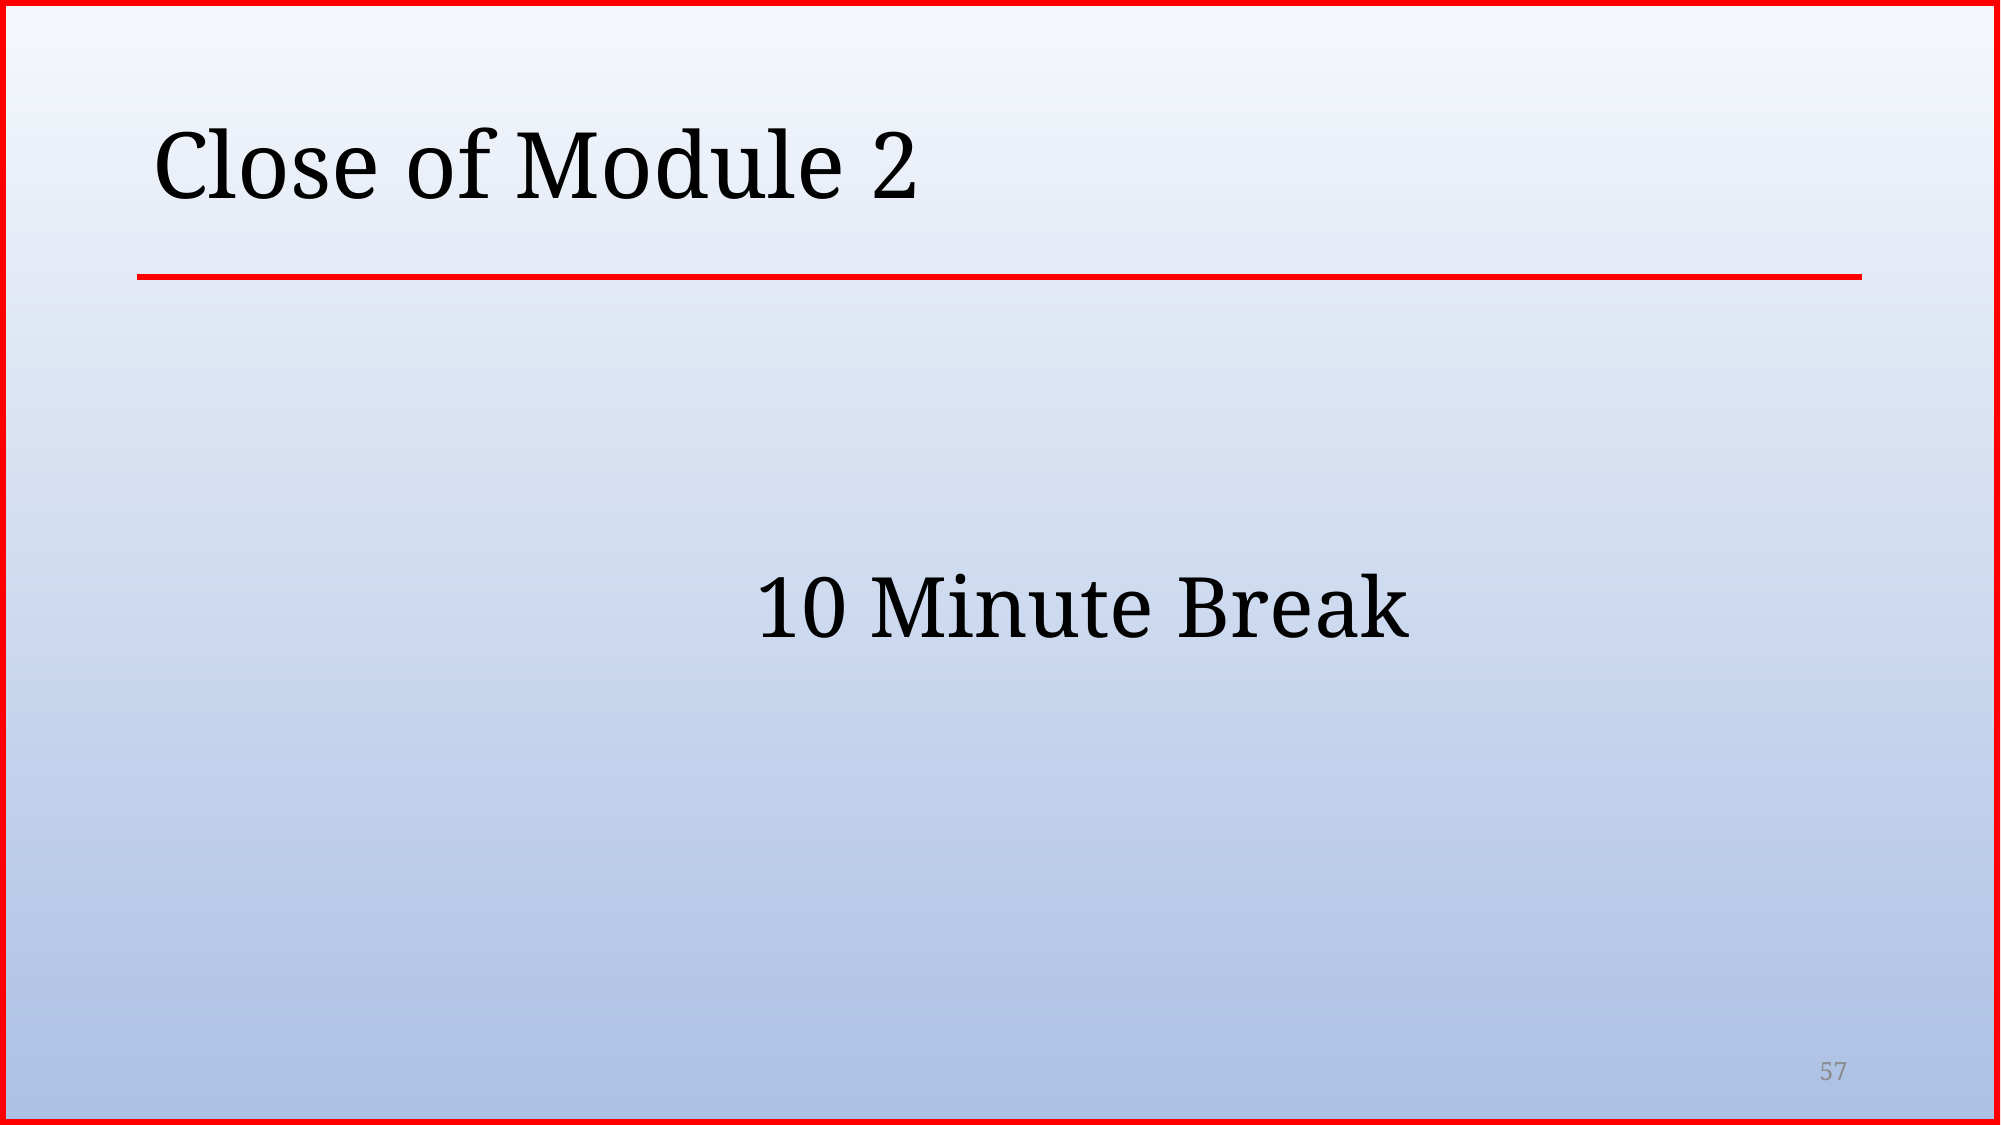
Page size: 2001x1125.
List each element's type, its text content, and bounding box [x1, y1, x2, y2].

slide_number 57 [1412, 1042, 1863, 1103]
title Close of Module 2 [137, 59, 1863, 278]
list 10 Minute Break [137, 299, 1863, 1014]
